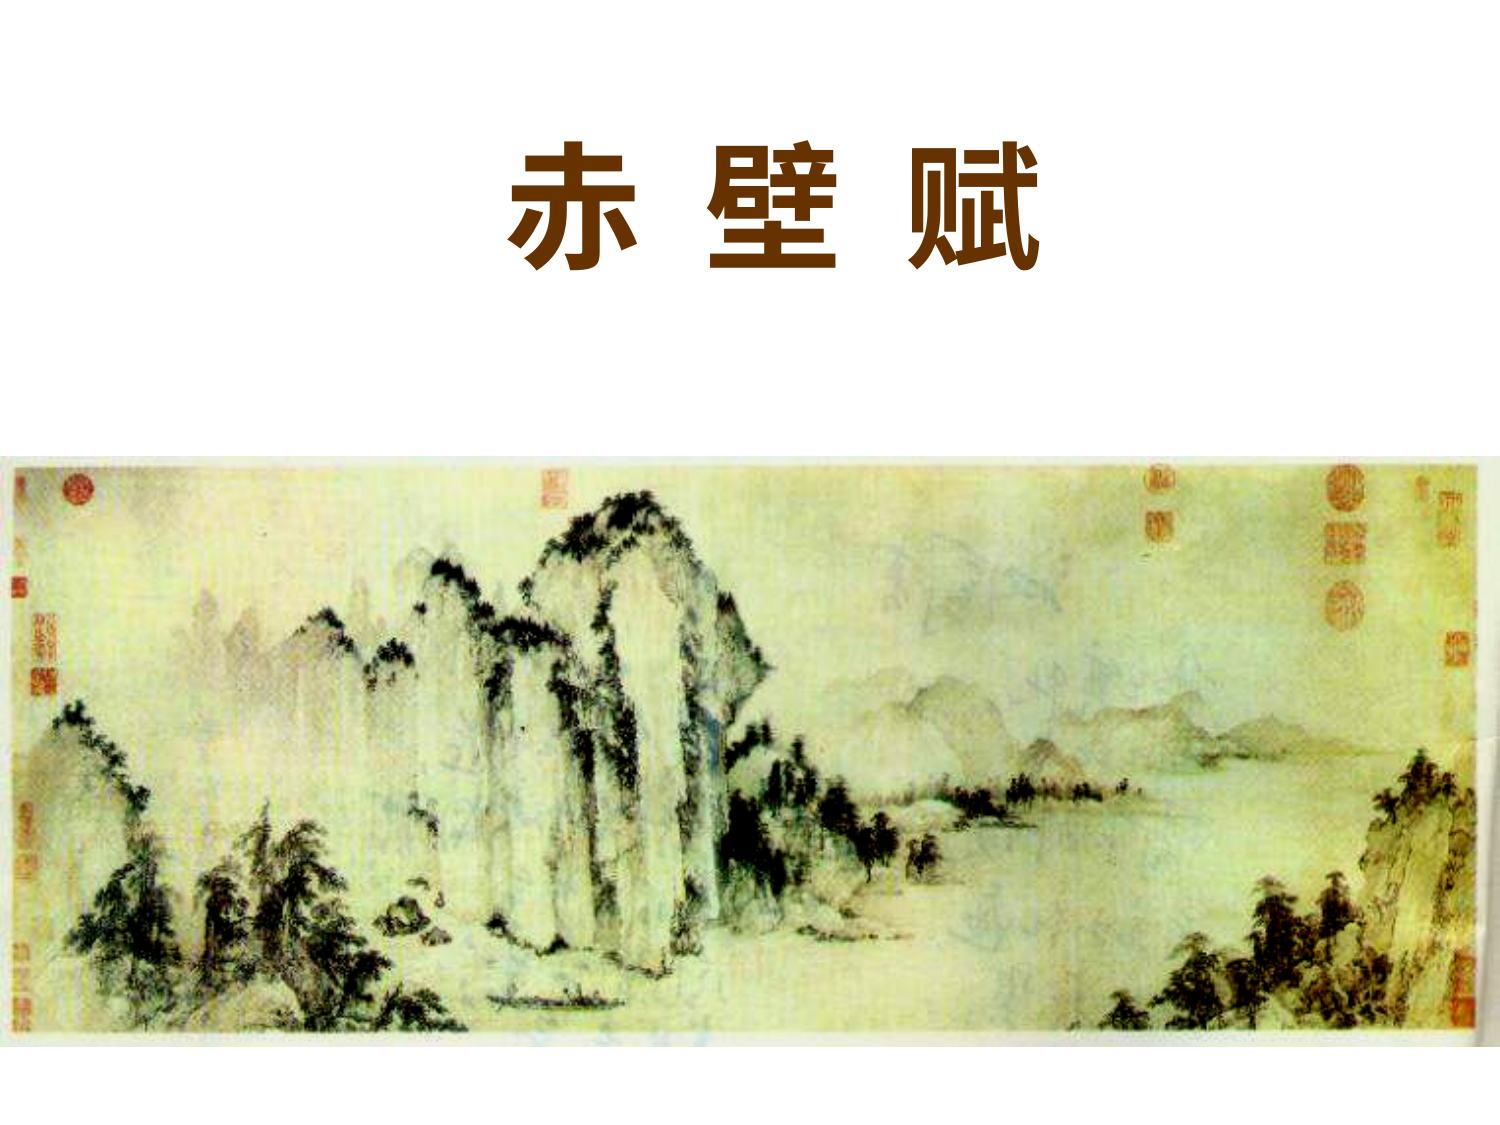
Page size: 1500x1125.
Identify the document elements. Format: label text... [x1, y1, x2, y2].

text_box 赤 壁 赋 [324, 113, 1223, 294]
picture [0, 455, 1500, 1048]
